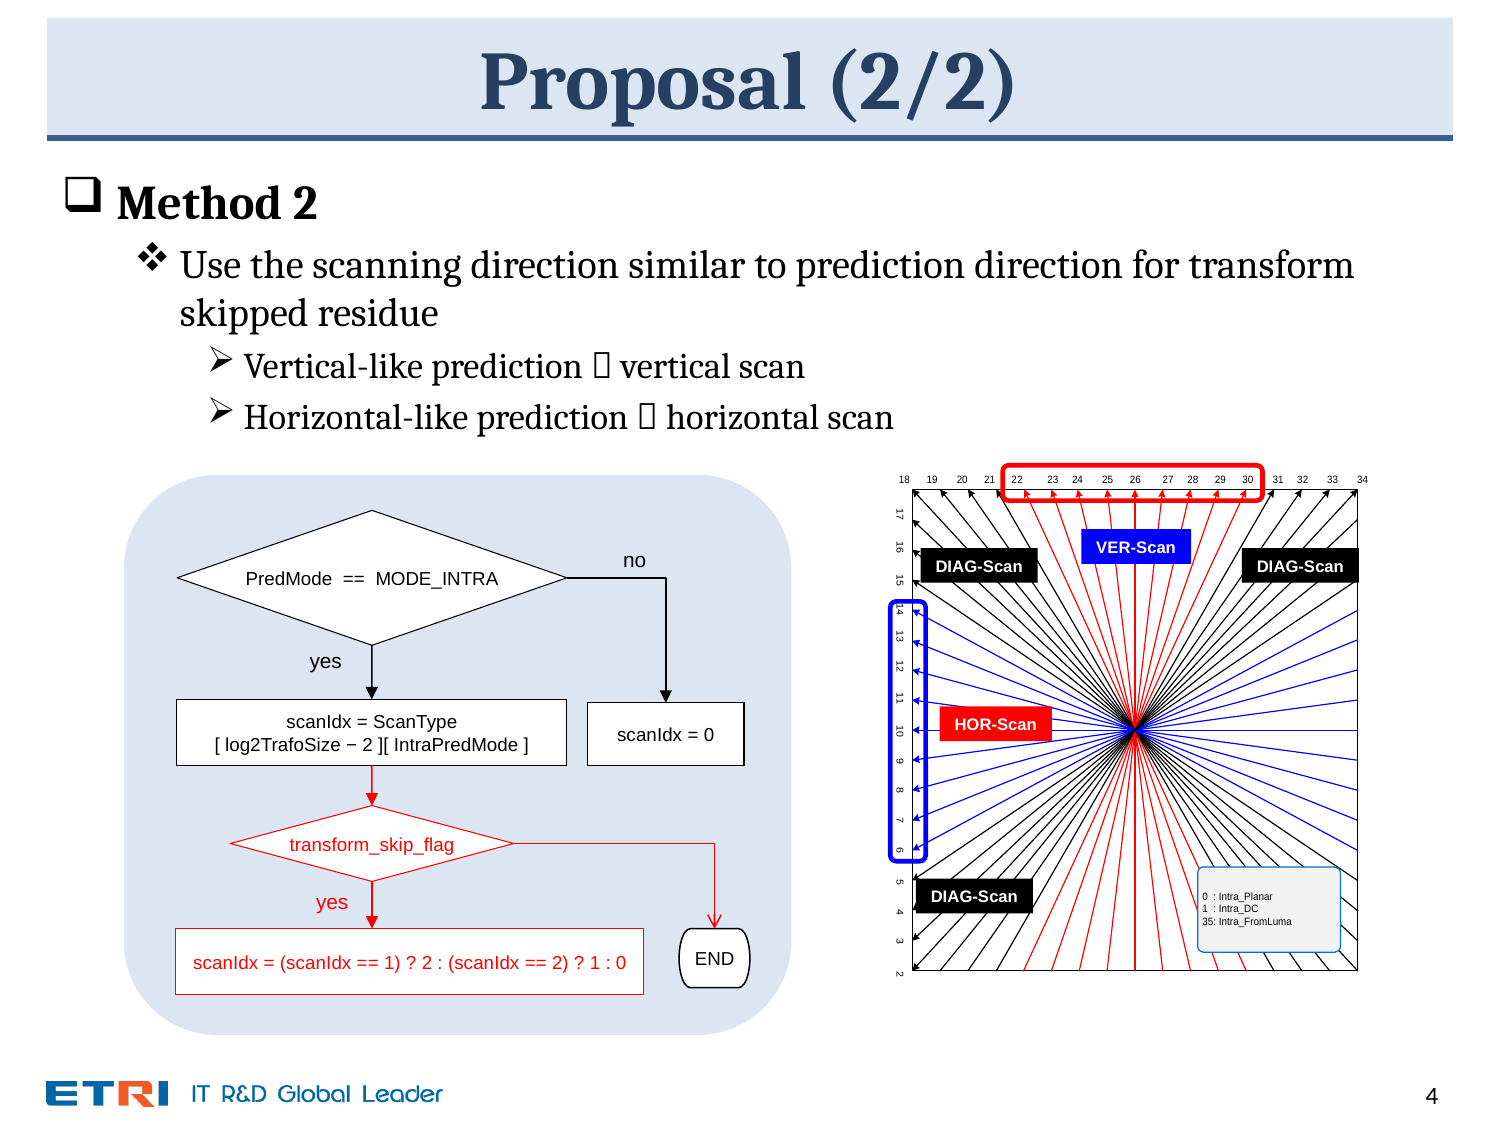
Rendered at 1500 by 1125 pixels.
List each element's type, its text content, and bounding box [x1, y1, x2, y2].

list Method 2 Use the scanning direction similar to prediction direction for transform skipped residue Vertical-like prediction  vertical scan Horizontal-like prediction  horizontal scan [46, 164, 1454, 445]
text_box no [608, 539, 662, 576]
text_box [890, 465, 1383, 988]
text_box yes [301, 881, 364, 922]
text_box scanIdx = ScanType [ log2TrafoSize − 2 ][ IntraPredMode ] [176, 699, 567, 766]
title Proposal (2/2) [46, 17, 1454, 135]
text_box END [678, 927, 751, 989]
text_box scanIdx = (scanIdx == 1) ? 2 : (scanIdx == 2) ? 1 : 0 [175, 928, 644, 995]
text_box scanIdx = 0 [587, 702, 744, 766]
slide_number 4 [1160, 1072, 1454, 1121]
picture [46, 1081, 168, 1107]
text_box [566, 577, 667, 703]
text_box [513, 843, 715, 929]
text_box transform_skip_flag [230, 806, 512, 882]
text_box [123, 474, 793, 1036]
picture [191, 1072, 451, 1120]
text_box yes [294, 640, 357, 681]
text_box PredMode == MODE_INTRA [177, 510, 565, 645]
